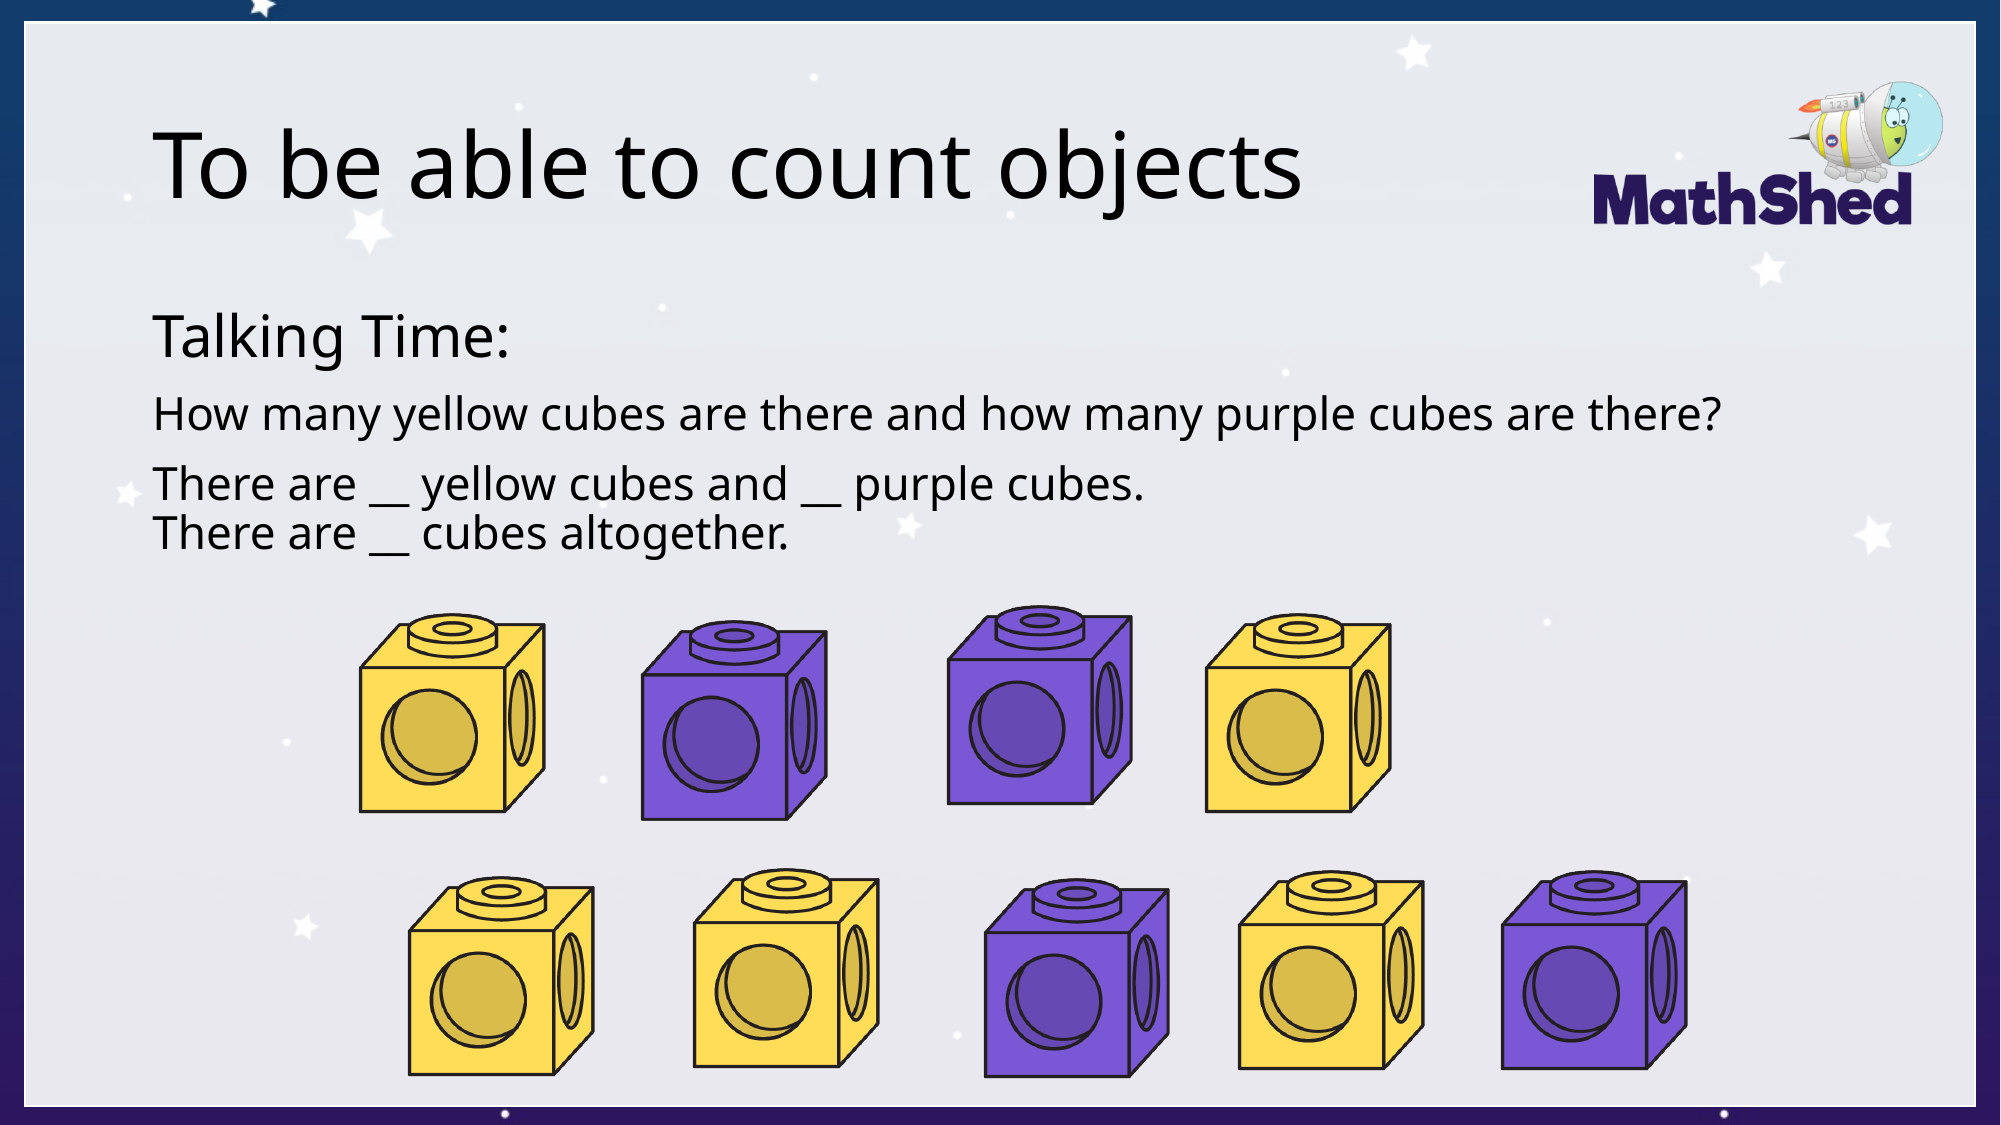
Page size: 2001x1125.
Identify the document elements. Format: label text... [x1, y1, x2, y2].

list Talking Time: How many yellow cubes are there and how many purple cubes are there? There are __ yellow cubes and __ purple cubes. There are __ cubes altogether. [137, 299, 1863, 1014]
picture [0, 0, 2001, 1125]
title To be able to count objects [137, 59, 1578, 278]
